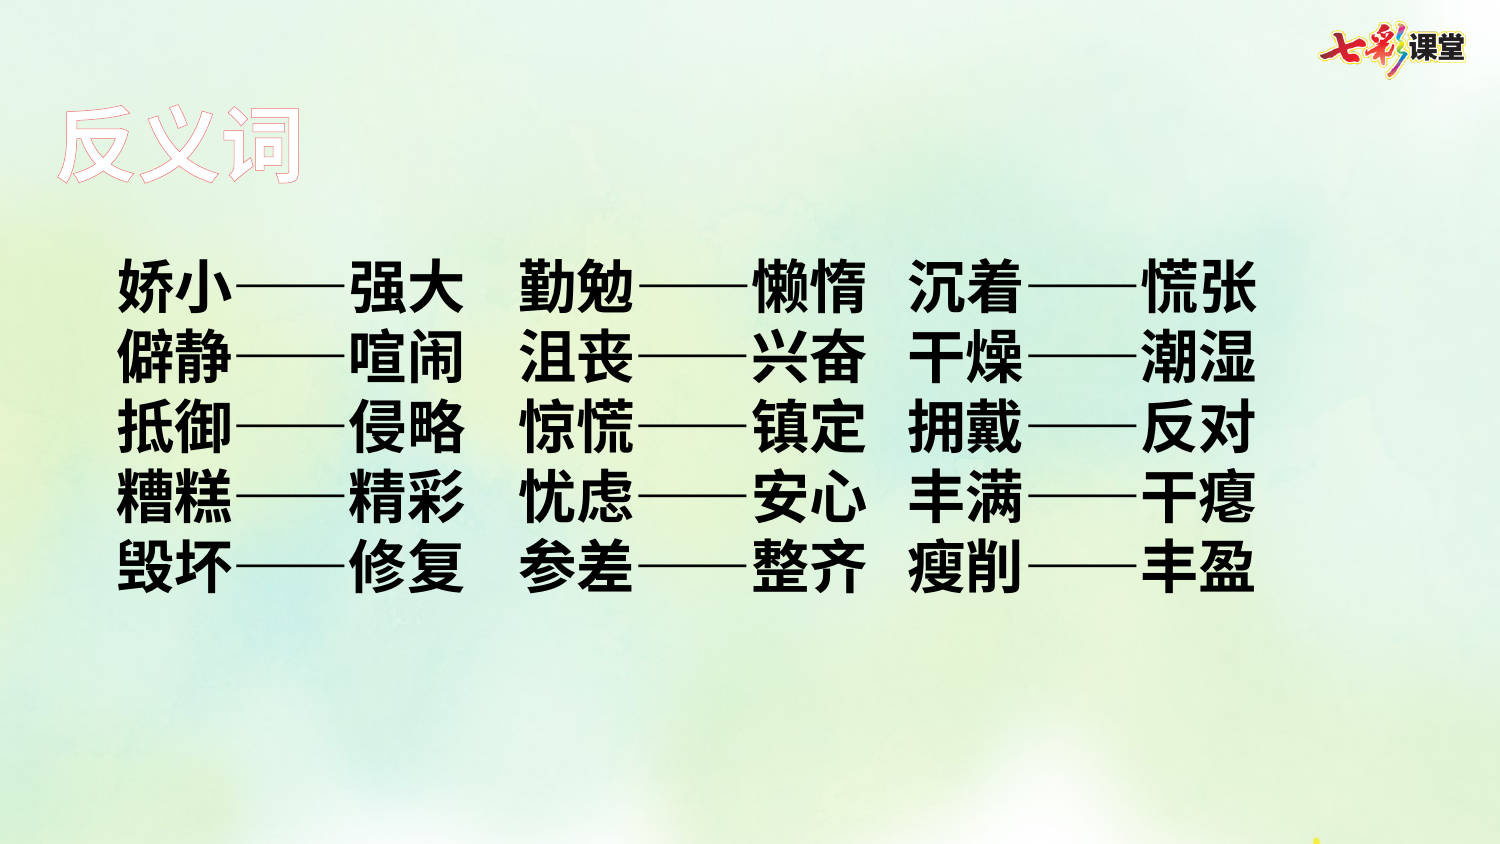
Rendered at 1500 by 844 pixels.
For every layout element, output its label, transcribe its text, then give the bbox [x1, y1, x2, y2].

text_box 反义词 [43, 86, 443, 198]
text_box 娇小——强大 勤勉——懒惰 沉着——慌张 僻静——喧闹 沮丧——兴奋 干燥——潮湿 抵御——侵略 惊慌——镇定 拥戴——反对 糟糕——精彩 忧虑——安心 丰满——干瘪 毁坏——修复 参差——整齐 瘦削——丰盈 [101, 242, 1436, 608]
picture [0, 0, 1500, 844]
